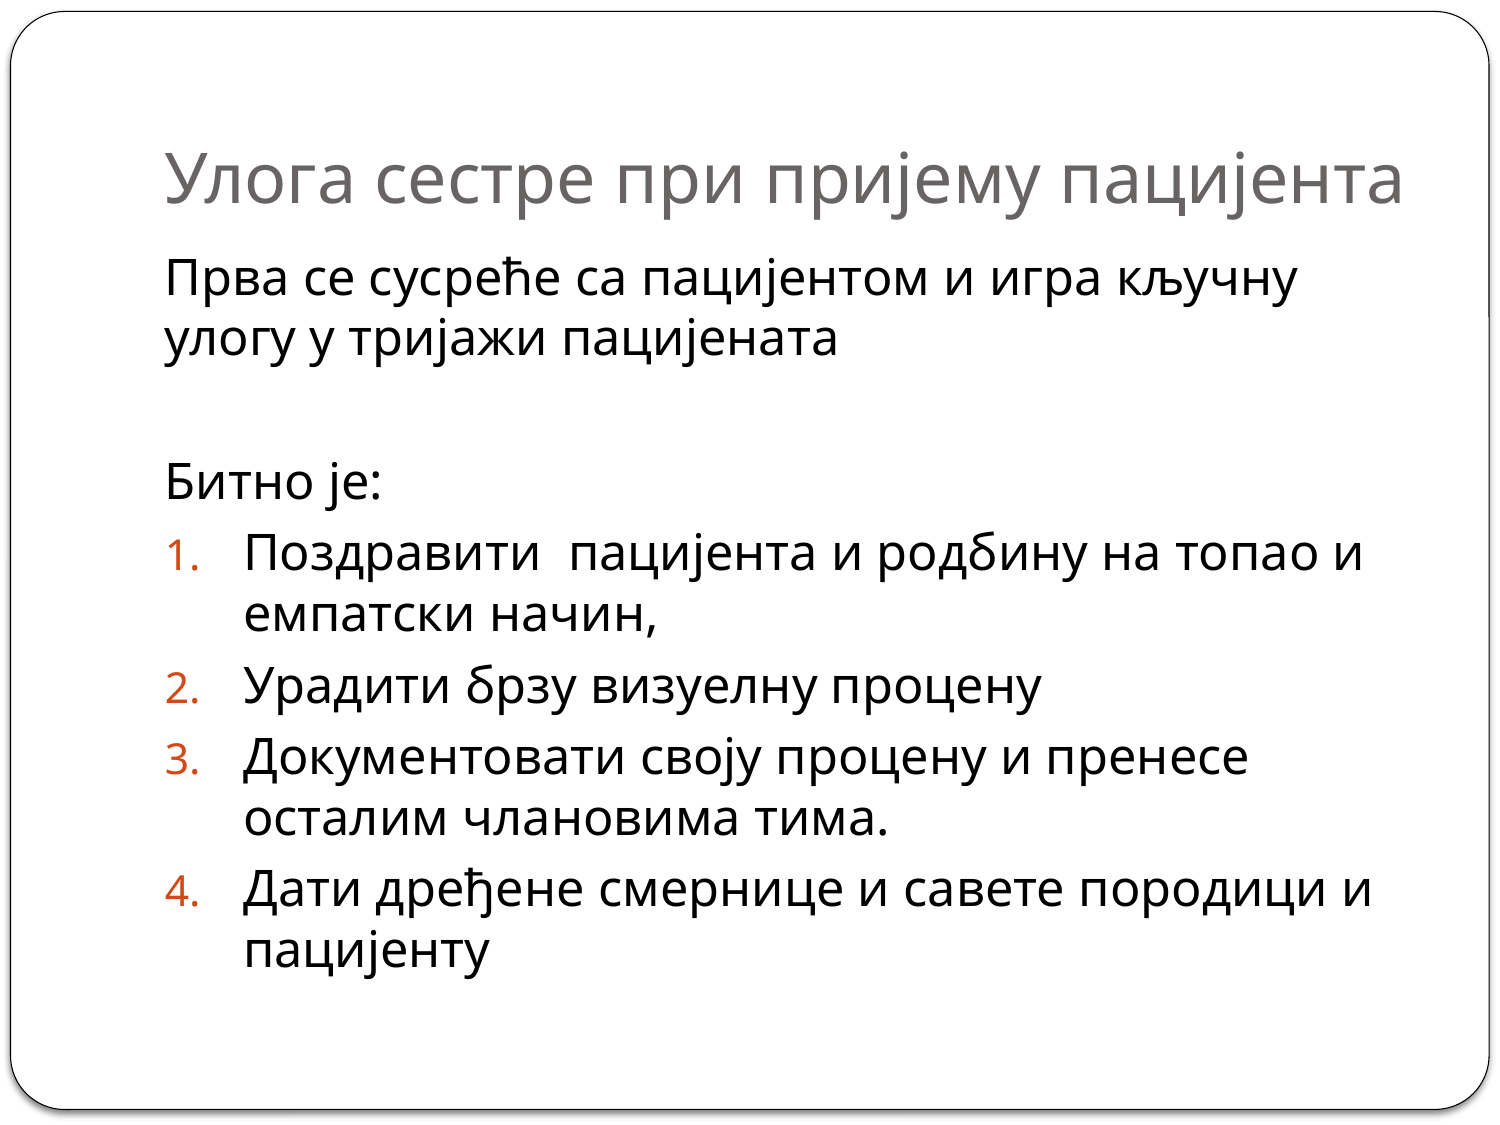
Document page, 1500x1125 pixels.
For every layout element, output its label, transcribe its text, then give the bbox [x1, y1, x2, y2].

list Прва се сусреће са пацијентом и игра кључну улогу у тријажи пацијената Битно је: Поздравити пацијента и родбину на топао и емпатски начин, Урадити брзу визуелну процену Документовати своју процену и пренесе осталим члановима тима. Дати дређене смернице и савете породици и пацијенту [150, 237, 1425, 988]
title Улога сестре при пријему пацијента [150, 45, 1425, 233]
